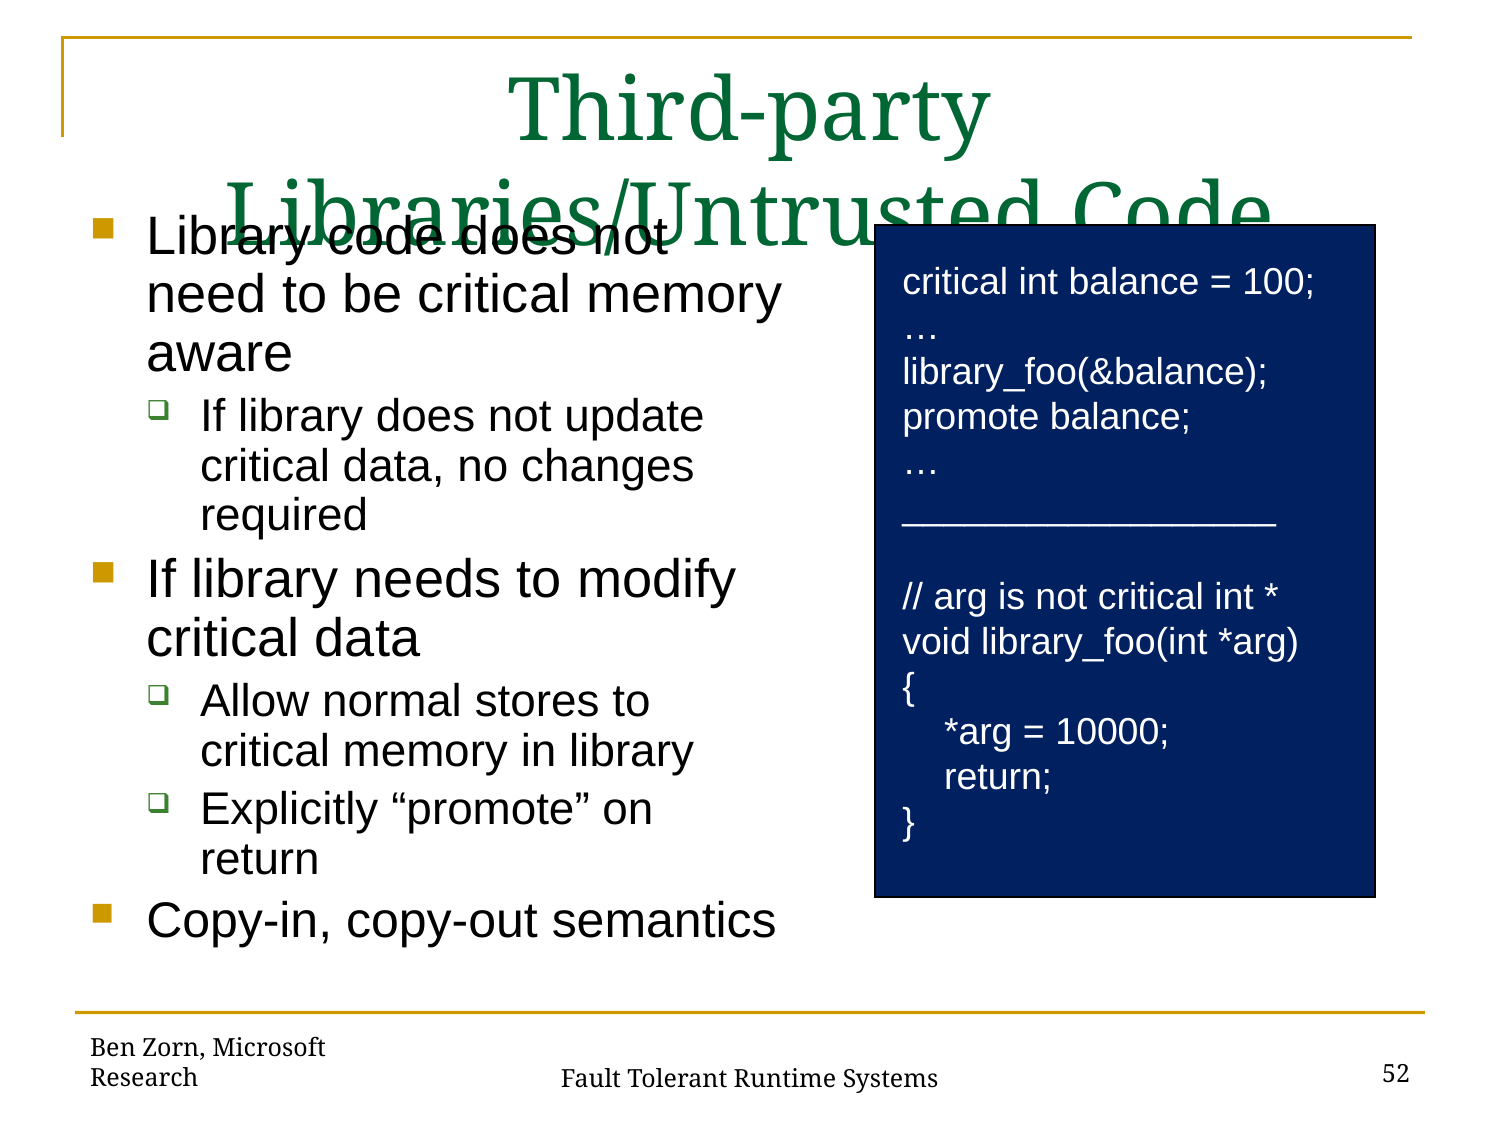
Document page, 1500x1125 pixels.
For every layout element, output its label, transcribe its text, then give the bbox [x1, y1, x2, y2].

list Library code does not need to be critical memory aware If library does not update critical data, no changes required If library needs to modify critical data Allow normal stores to critical memory in library Explicitly “promote” on return Copy-in, copy-out semantics [74, 199, 801, 994]
slide_number Ben Zorn, Microsoft Research [74, 1023, 426, 1100]
title Third-party Libraries/Untrusted Code [74, 45, 1426, 176]
footer Fault Tolerant Runtime Systems [462, 1024, 1038, 1101]
text_box critical int balance = 100; … library_foo(&balance); promote balance; … __________________ // arg is not critical int * void library_foo(int *arg) { *arg = 10000; return; } [887, 249, 1375, 908]
text_box [875, 224, 1375, 897]
slide_number 52 [1074, 1023, 1426, 1100]
